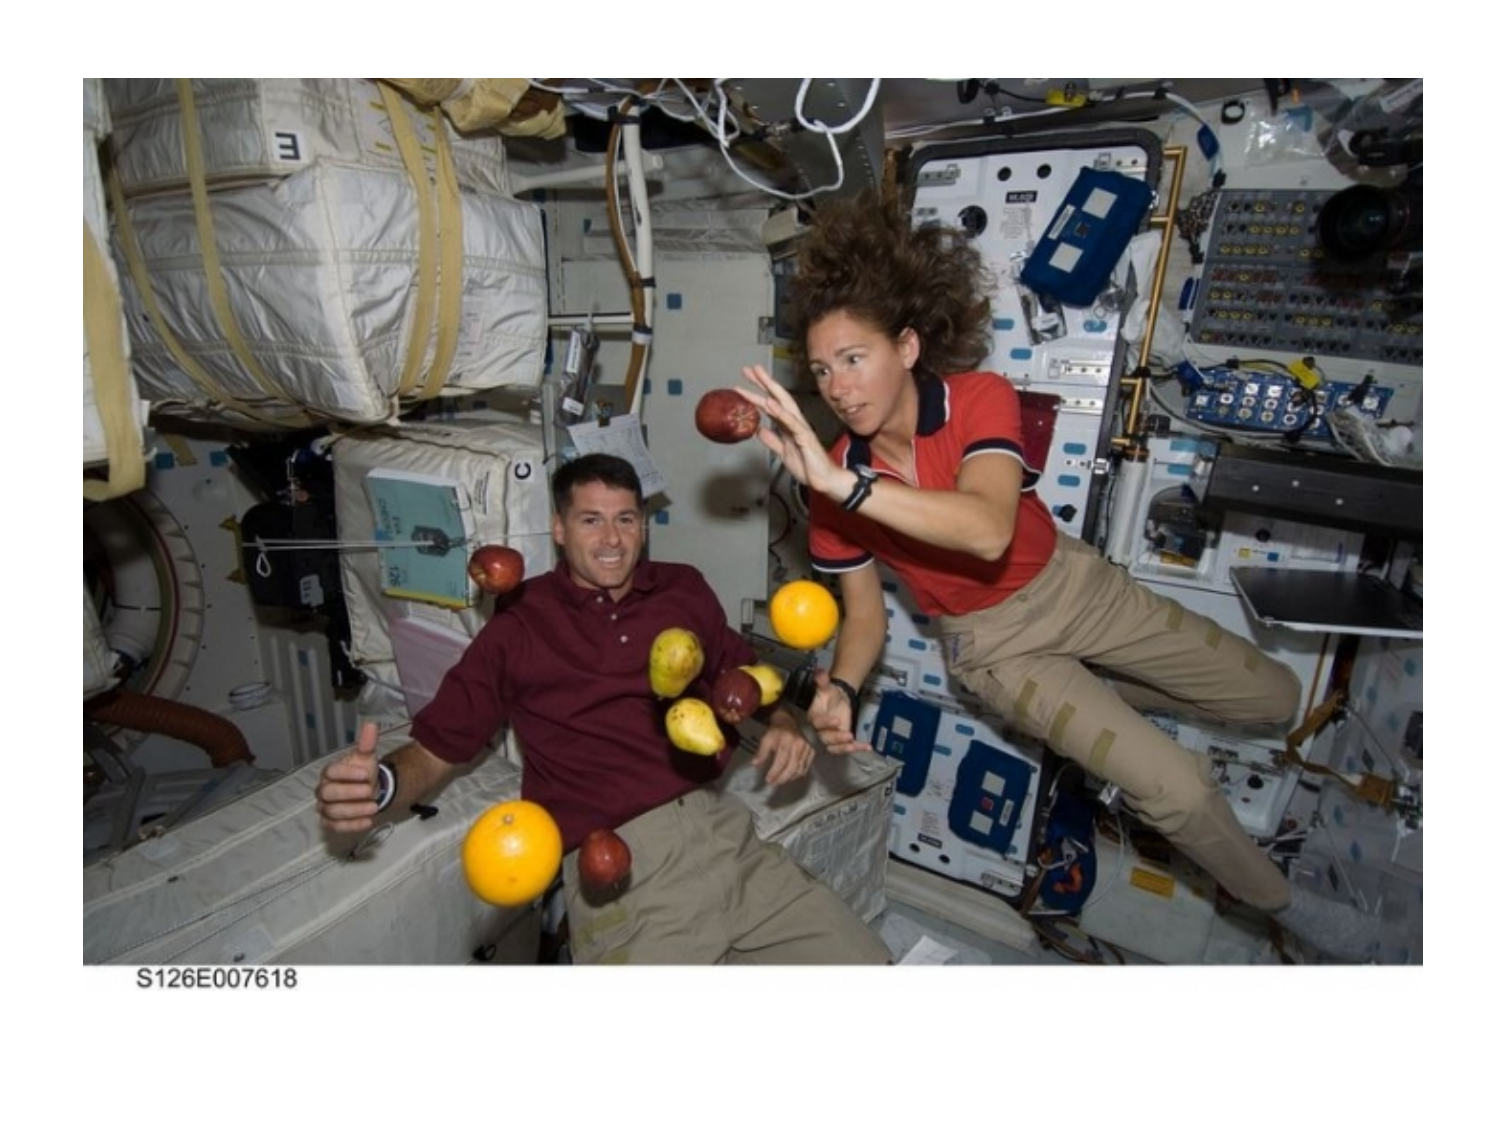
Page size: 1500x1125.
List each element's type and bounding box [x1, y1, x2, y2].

picture [83, 78, 1423, 991]
